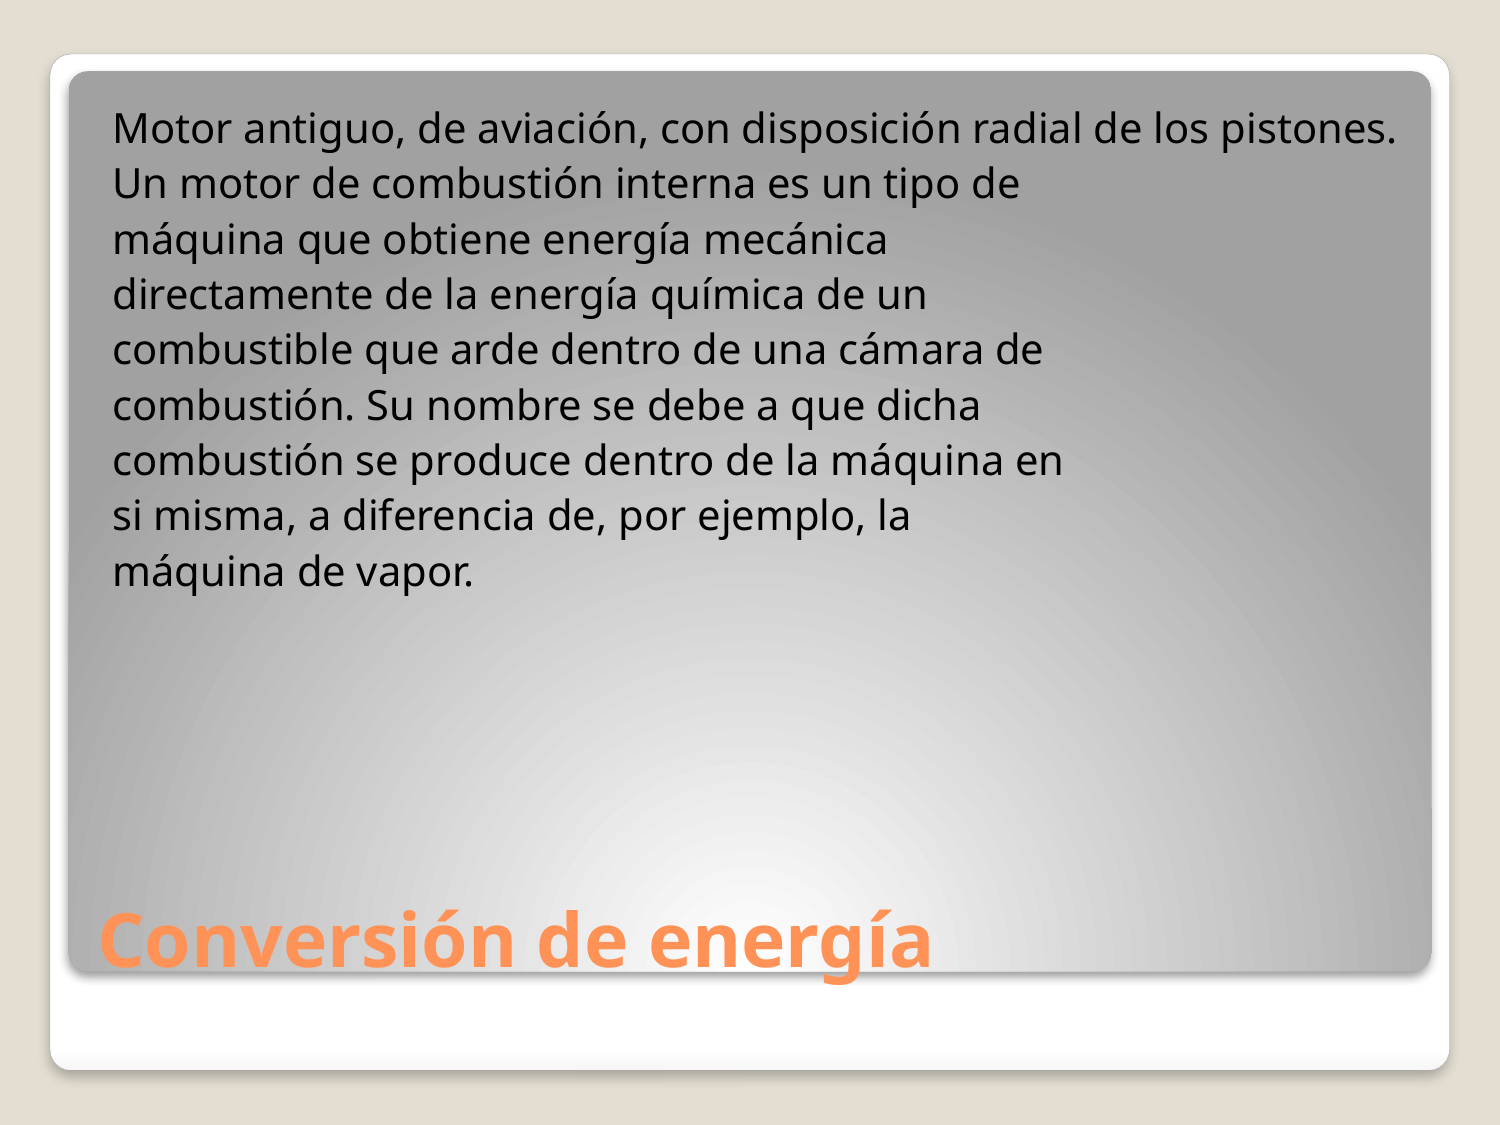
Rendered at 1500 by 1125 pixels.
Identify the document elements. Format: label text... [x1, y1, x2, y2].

list Motor antiguo, de aviación, con disposición radial de los pistones. Un motor de combustión interna es un tipo de máquina que obtiene energía mecánica directamente de la energía química de un combustible que arde dentro de una cámara de combustión. Su nombre se debe a que dicha combustión se produce dentro de la máquina en si misma, a diferencia de, por ejemplo, la máquina de vapor. [82, 86, 1425, 774]
title Conversión de energía [82, 817, 1425, 990]
